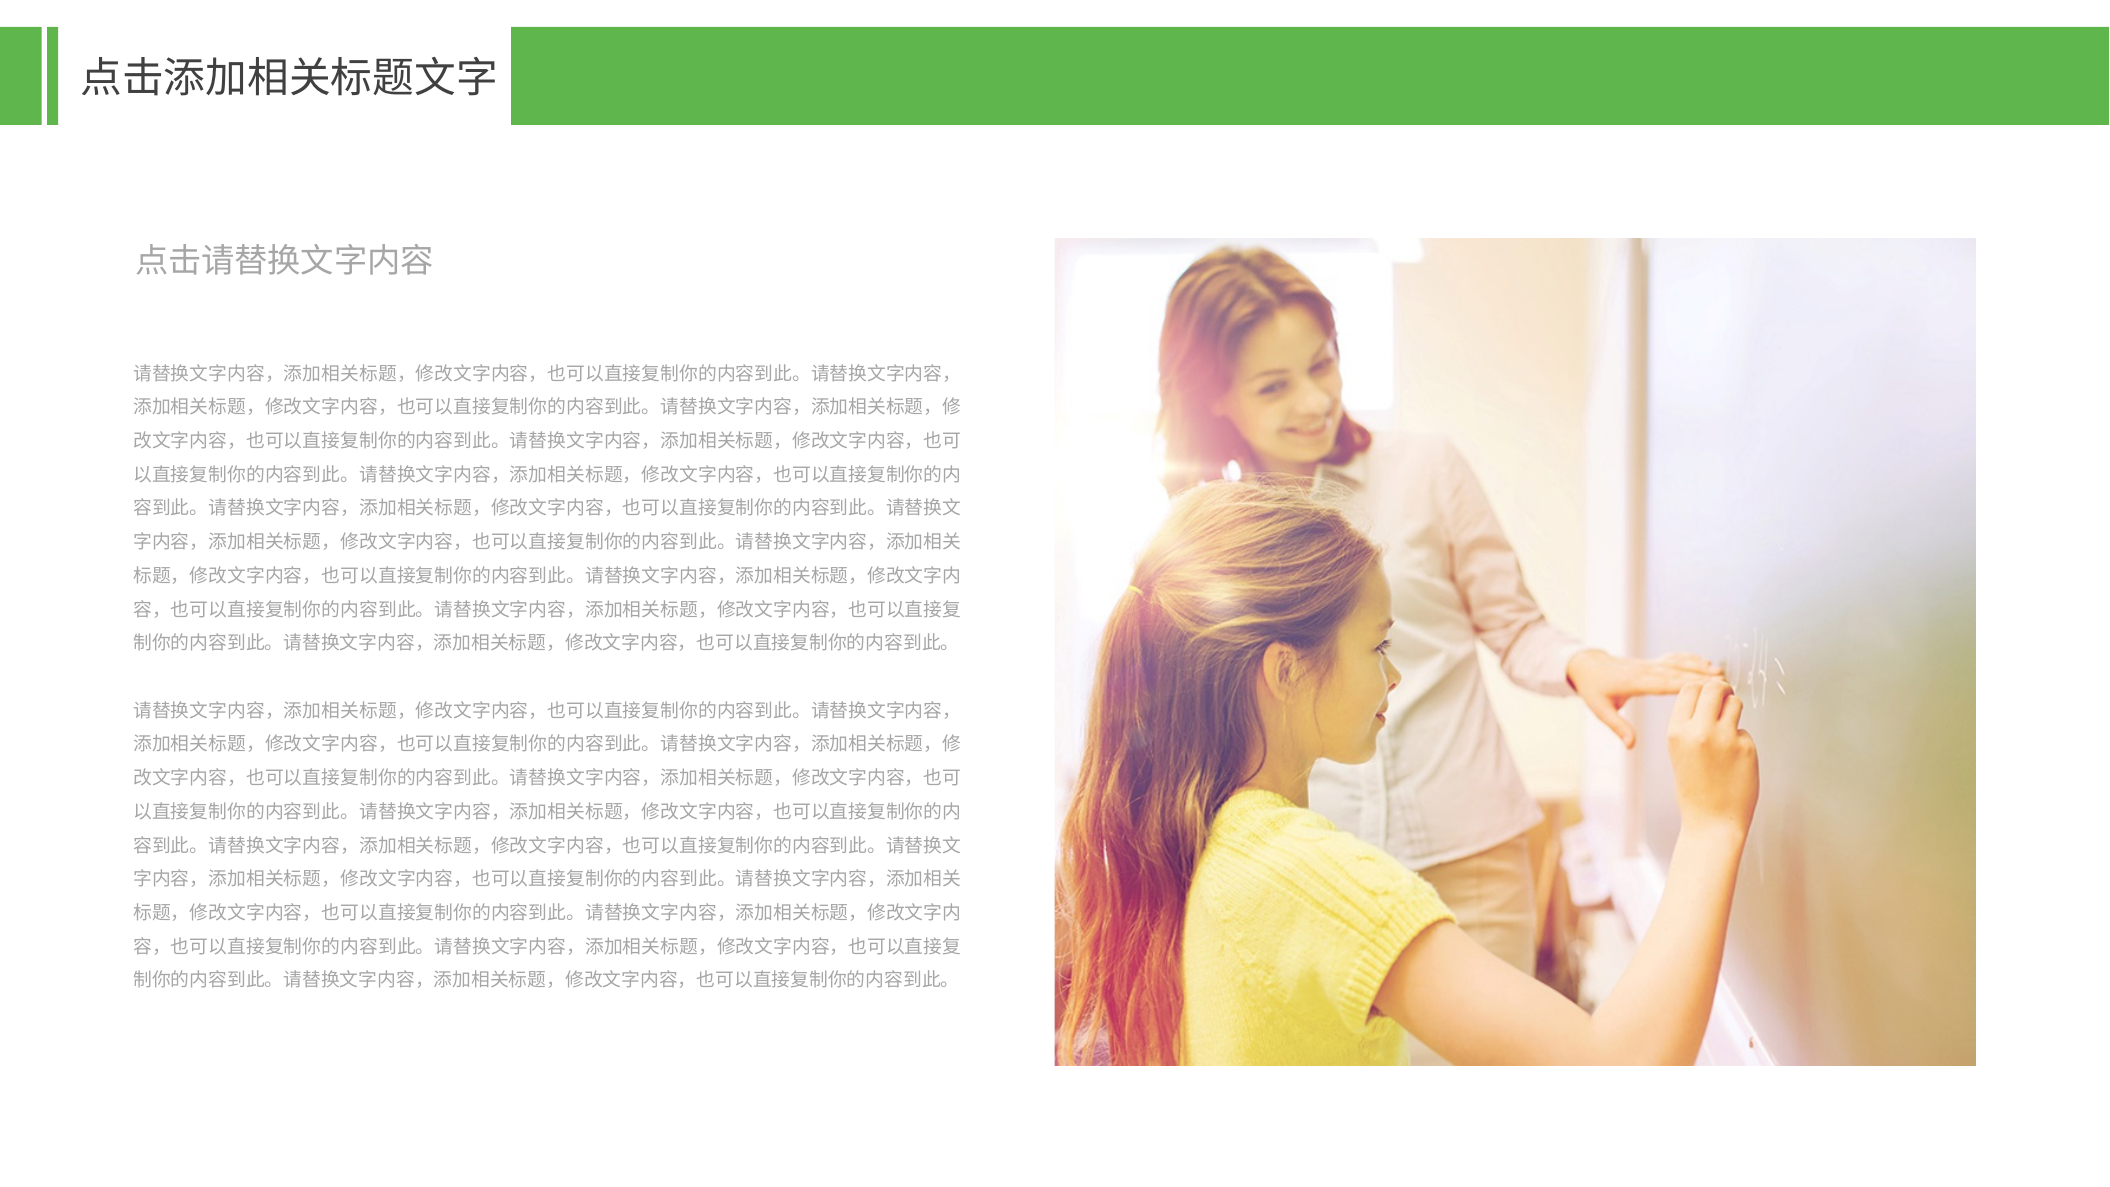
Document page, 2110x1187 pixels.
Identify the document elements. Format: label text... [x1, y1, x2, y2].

text_box 请替换文字内容，添加相关标题，修改文字内容，也可以直接复制你的内容到此。请替换文字内容，添加相关标题，修改文字内容，也可以直接复制你的内容到此。请替换文字内容，添加相关标题，修改文字内容，也可以直接复制你的内容到此。请替换文字内容，添加相关标题，修改文字内容，也可以直接复制你的内容到此。请替换文字内容，添加相关标题，修改文字内容，也可以直接复制你的内容到此。请替换文字内容，添加相关标题，修改文字内容，也可以直接复制你的内容到此。请替换文字内容，添加相关标题，修改文字内容，也可以直接复制你的内容到此。请替换文字内容，添加相关标题，修改文字内容，也可以直接复制你的内容到此。请替换文字内容，添加相关标题，修改文字内容，也可以直接复制你的内容到此。请替换文字内容，添加相关标题，修改文字内容，也可以直接复制你的内容到此。请替换文字内容，添加相关标题，修改文字内容，也可以直接复制你的内容到此。 请替换文字内容，添加相关标题，修改文字内容，也可以直接复制你的内容到此。请替换文字内容，添加相关标题，修改文字内容，也可以直接复制你的内容到此。请替换文字内容，添加相关标题，修改文字内容，也可以直接复制你的内容到此。请替换文字内容，添加相关标题，修改文字内容，也可以直接复制你的内容到此。请替换文字内容，添加相关标题，修改文字内容，也可以直接复制你的内容到此。请替换文字内容，添加相关标题，修改文字内容，也可以直接复制你的内容到此。请替换文字内容，添加相关标题，修改文字内容，也可以直接复制你的内容到此。请替换文字内容，添加相关标题，修改文字内容，也可以直接复制你的内容到此。请替换文字内容，添加相关标题，修改文字内容，也可以直接复制你的内容到此。请替换文字内容，添加相关标题，修改文字内容，也可以直接复制你的内容到此。请替换文字内容，添加相关标题，修改文字内容，也可以直接复制你的内容到此。 [133, 349, 961, 991]
text_box 点击添加相关标题文字 [65, 43, 513, 108]
text_box [1054, 238, 1977, 1067]
text_box 点击请替换文字内容 [135, 238, 435, 279]
